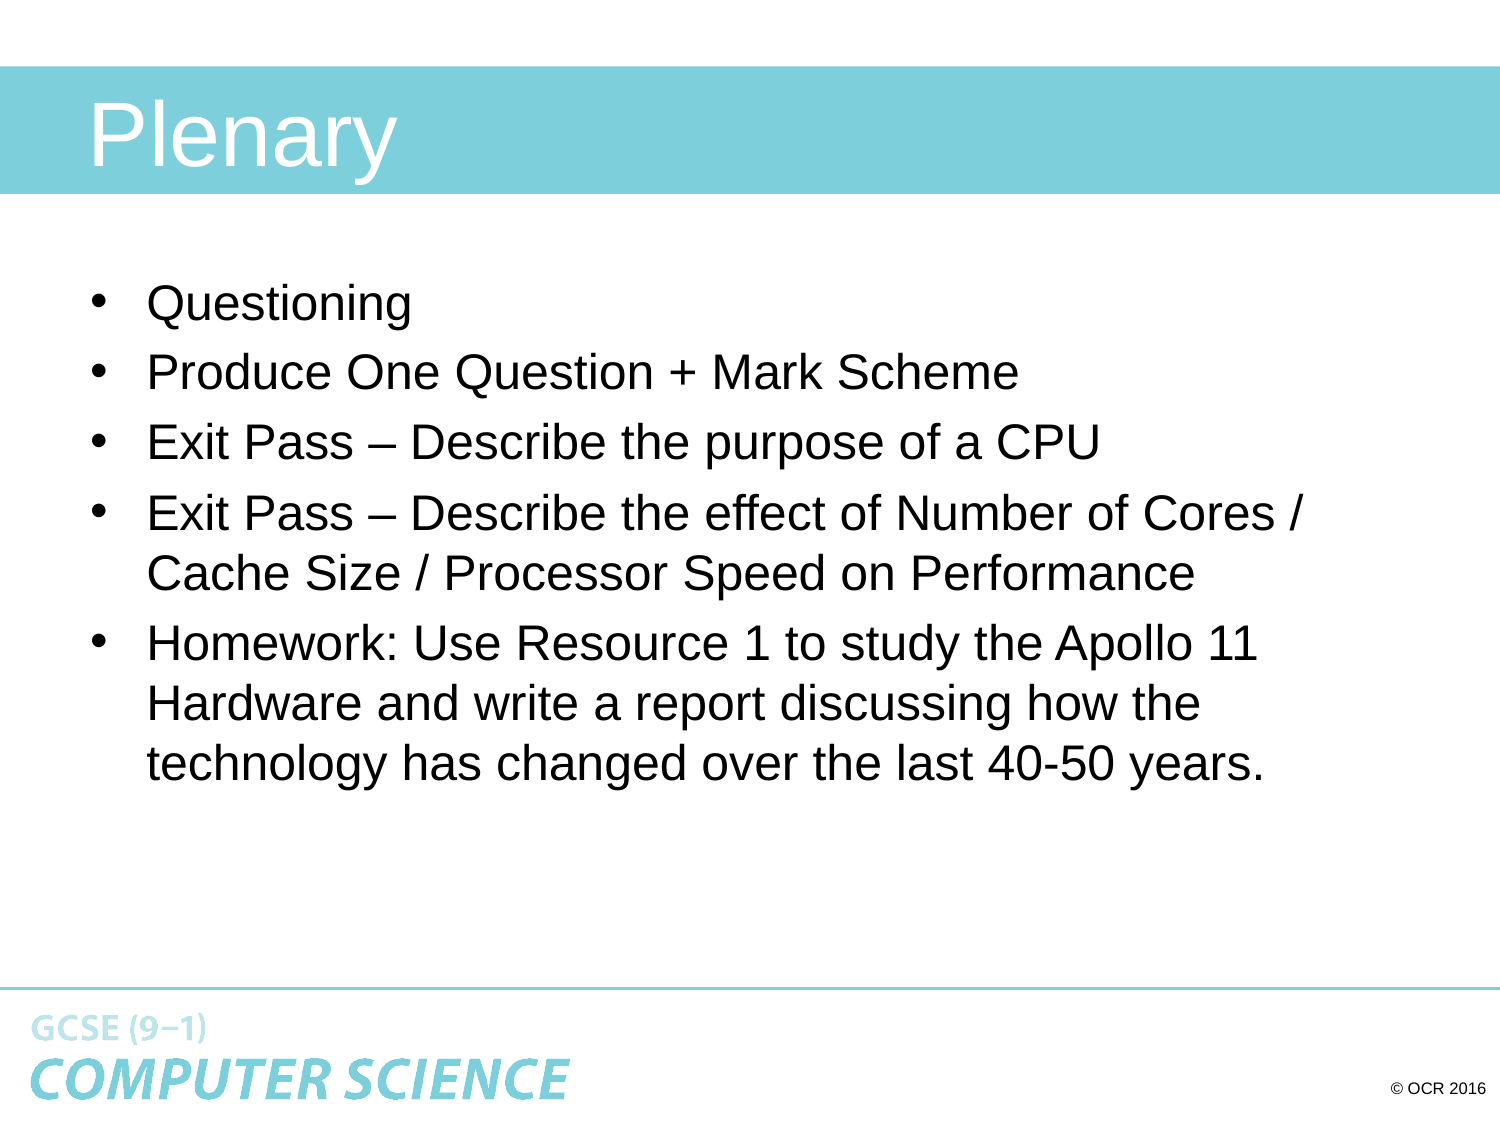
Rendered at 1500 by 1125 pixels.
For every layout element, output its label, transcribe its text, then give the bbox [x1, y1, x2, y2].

list Questioning Produce One Question + Mark Scheme Exit Pass – Describe the purpose of a CPU Exit Pass – Describe the effect of Number of Cores / Cache Size / Processor Speed on Performance Homework: Use Resource 1 to study the Apollo 11 Hardware and write a report discussing how the technology has changed over the last 40-50 years. [75, 262, 1425, 965]
picture [0, 987, 1500, 1124]
title Plenary [0, 66, 1500, 194]
